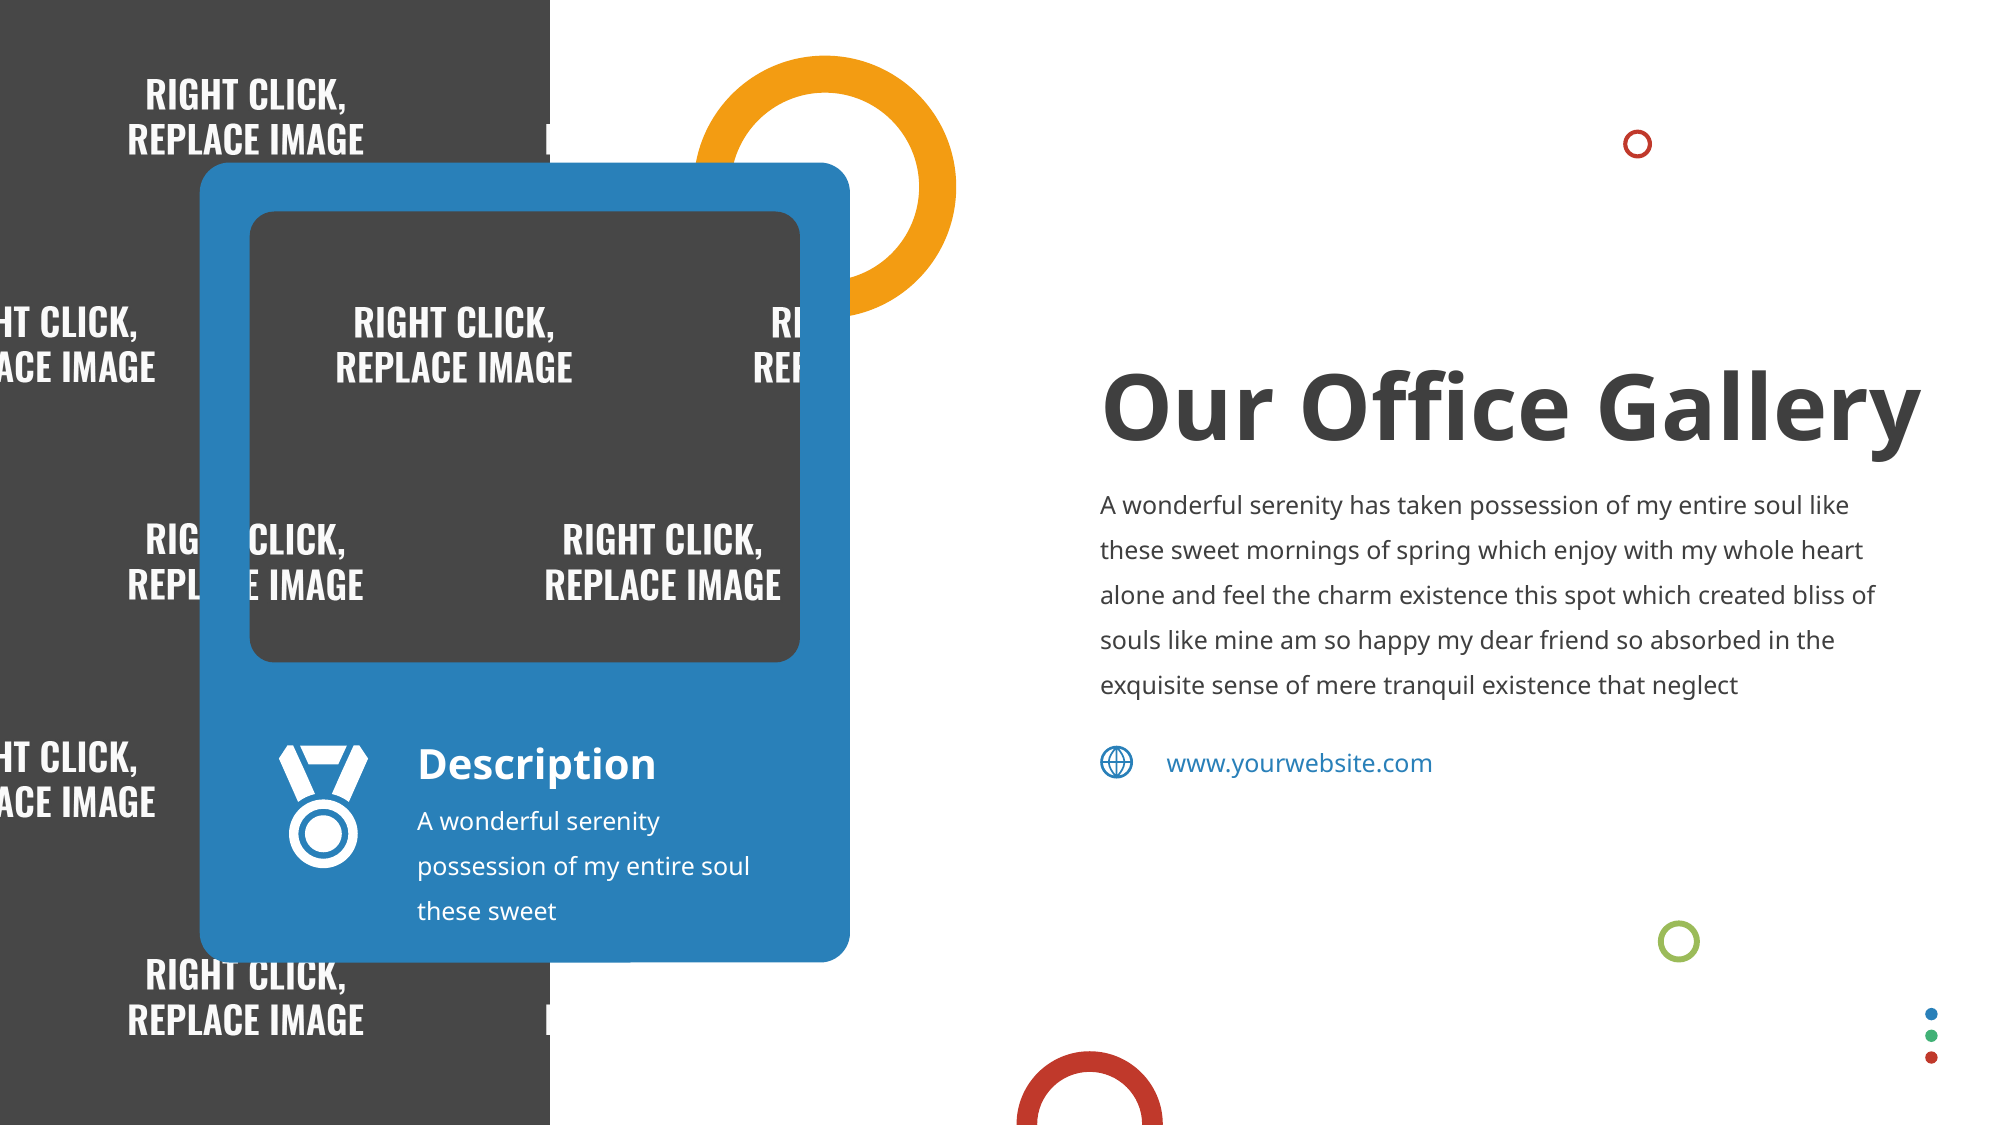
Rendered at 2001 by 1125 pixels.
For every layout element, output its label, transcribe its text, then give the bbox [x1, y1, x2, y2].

text_box [695, 54, 958, 317]
picture [0, 0, 800, 1125]
title Our Office Gallery [1085, 340, 1942, 467]
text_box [1925, 1007, 1938, 1064]
text_box [1015, 1050, 1164, 1125]
text_box www.yourwebsite.com [1151, 739, 1528, 785]
text_box [1100, 745, 1134, 779]
text_box A wonderful serenity possession of my entire soul these sweet [550, 782, 801, 933]
text_box Description [550, 730, 716, 795]
text_box A wonderful serenity has taken possession of my entire soul like these sweet mornings of spring which enjoy with my whole heart alone and feel the charm existence this spot which created bliss of souls like mine am so happy my dear friend so absorbed in the exquisite sense of mere tranquil existence that neglect [1085, 467, 1900, 707]
text_box [1656, 919, 1701, 964]
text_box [278, 745, 369, 869]
text_box [550, 161, 852, 964]
text_box [1622, 128, 1654, 160]
